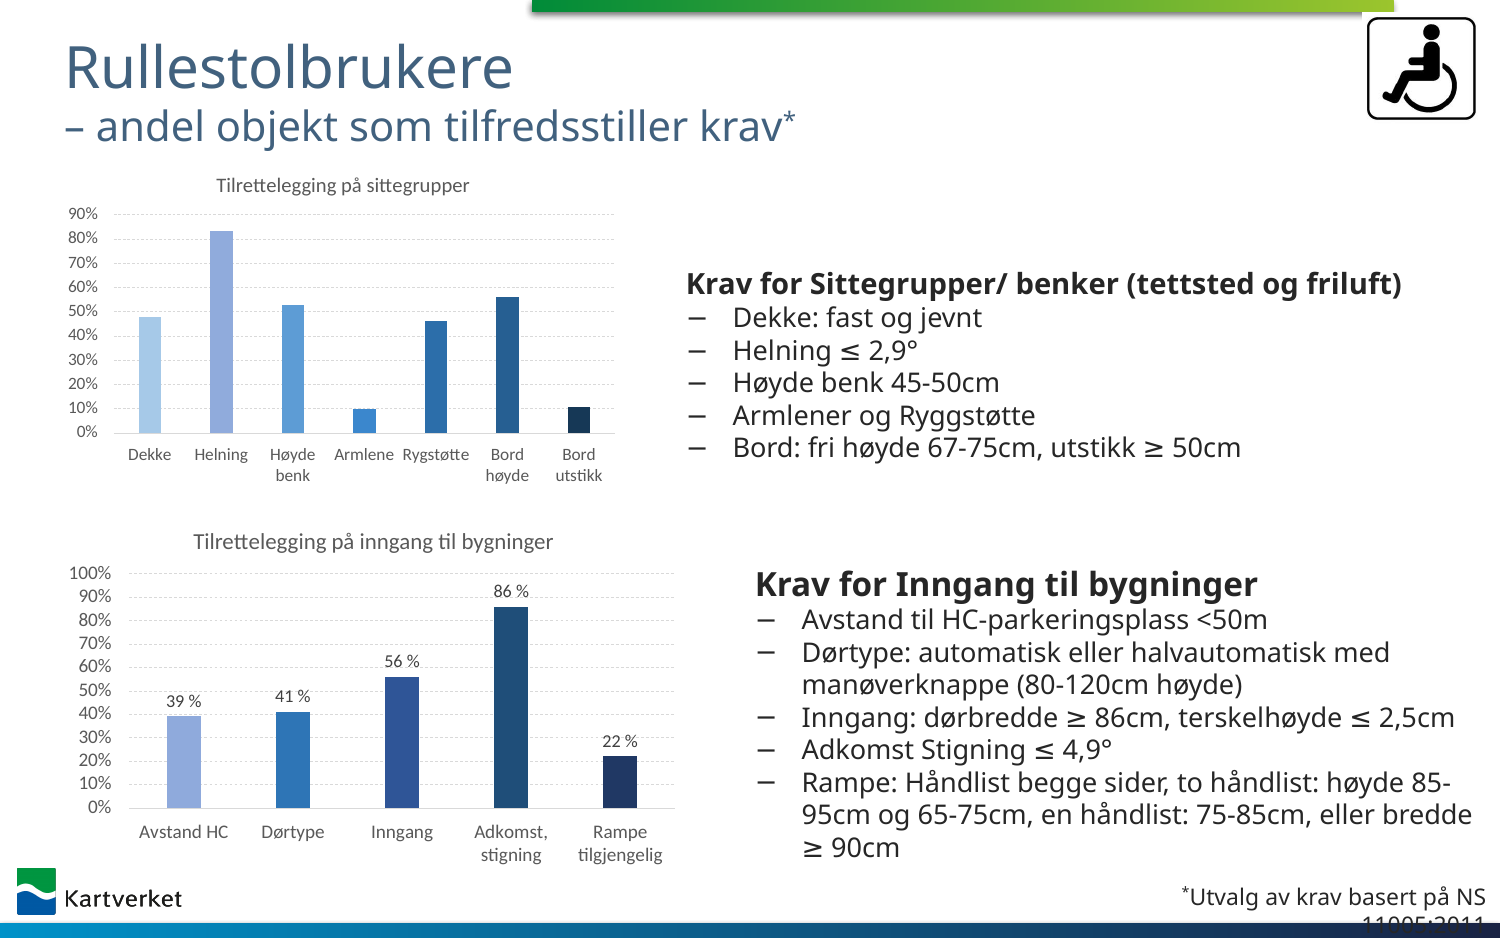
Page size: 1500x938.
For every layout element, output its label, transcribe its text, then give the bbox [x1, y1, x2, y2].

text_box *Utvalg av krav basert på NS 11005:2011 [1068, 873, 1500, 938]
picture [62, 166, 625, 492]
text_box Rullestolbrukere – andel objekt som tilfredsstiller krav* [49, 25, 1431, 158]
picture [62, 520, 686, 874]
text_box Krav for Sittegrupper/ benker (tettsted og friluft) Dekke: fast og jevnt Helning ≤ 2,9° Høyde benk 45-50cm Armlener og Ryggstøtte Bord: fri høyde 67-75cm, utstikk ≥ 50cm [670, 258, 1418, 471]
text_box Krav for Inngang til bygninger Avstand til HC-parkeringsplass <50m Dørtype: automatisk eller halvautomatisk med manøverknappe (80-120cm høyde) Inngang: dørbredde ≥ 86cm, terskelhøyde ≤ 2,5cm Adkomst Stigning ≤ 4,9° Rampe: Håndlist begge sider, to håndlist: høyde 85-95cm og 65-75cm, en håndlist: 75-85cm, eller bredde ≥ 90cm [740, 555, 1491, 870]
picture [1362, 12, 1481, 126]
